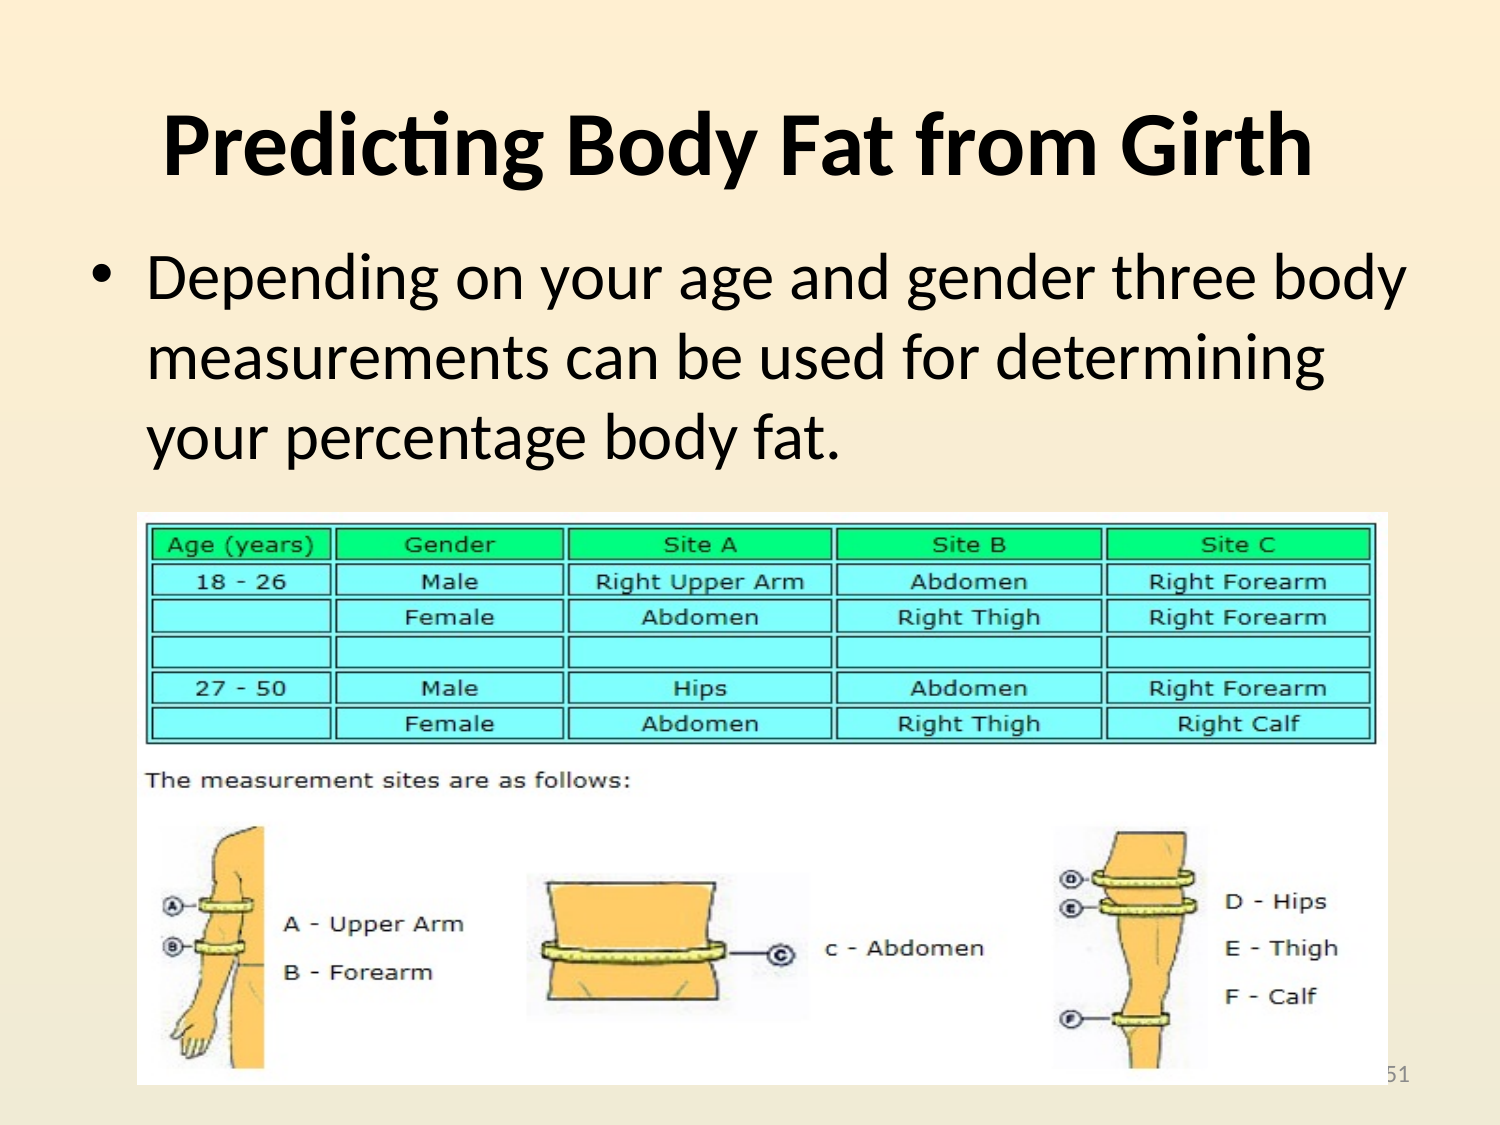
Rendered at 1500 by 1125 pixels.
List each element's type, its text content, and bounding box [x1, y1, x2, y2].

slide_number 51 [1074, 1042, 1425, 1103]
picture [137, 512, 1388, 1085]
list Depending on your age and gender three body measurements can be used for determining your percentage body fat. [75, 224, 1425, 488]
title Predicting Body Fat from Girth [75, 45, 1425, 224]
